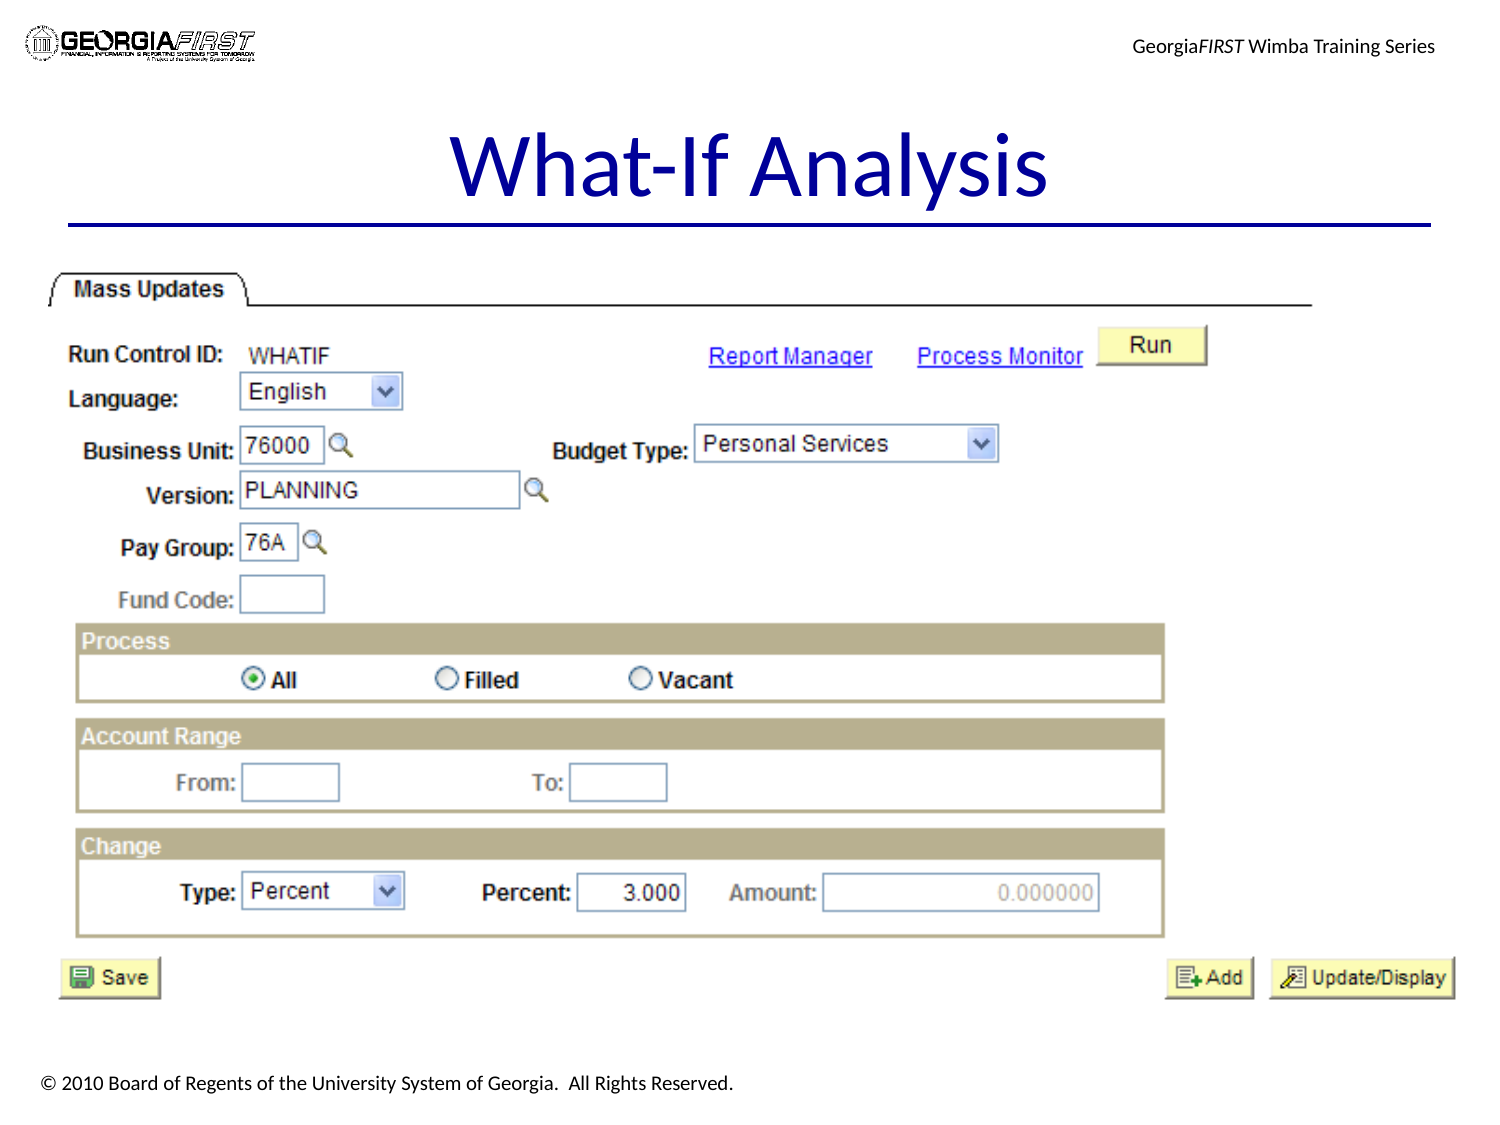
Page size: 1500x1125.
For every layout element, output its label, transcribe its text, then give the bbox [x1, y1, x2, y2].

title What-If Analysis [75, 87, 1425, 233]
picture [24, 24, 255, 63]
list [47, 262, 1467, 1013]
